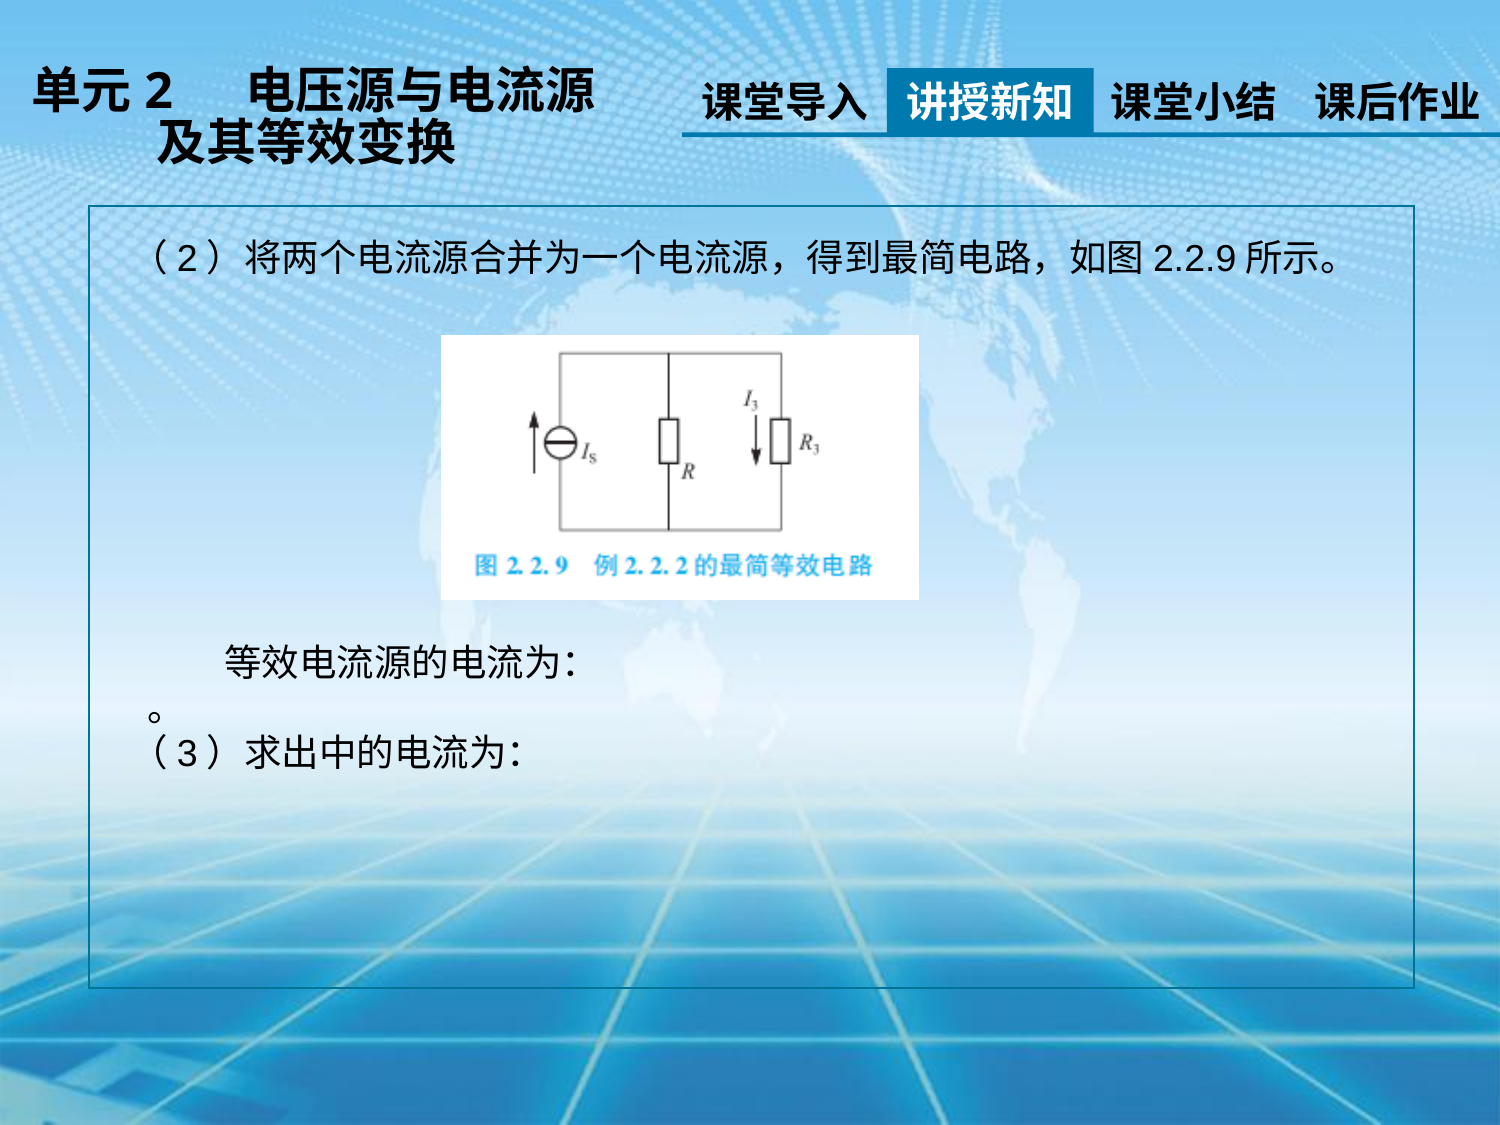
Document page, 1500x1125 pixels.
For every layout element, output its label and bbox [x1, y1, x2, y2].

text_box [16, 59, 1500, 180]
text_box [88, 205, 1415, 989]
picture [0, 0, 1500, 1125]
